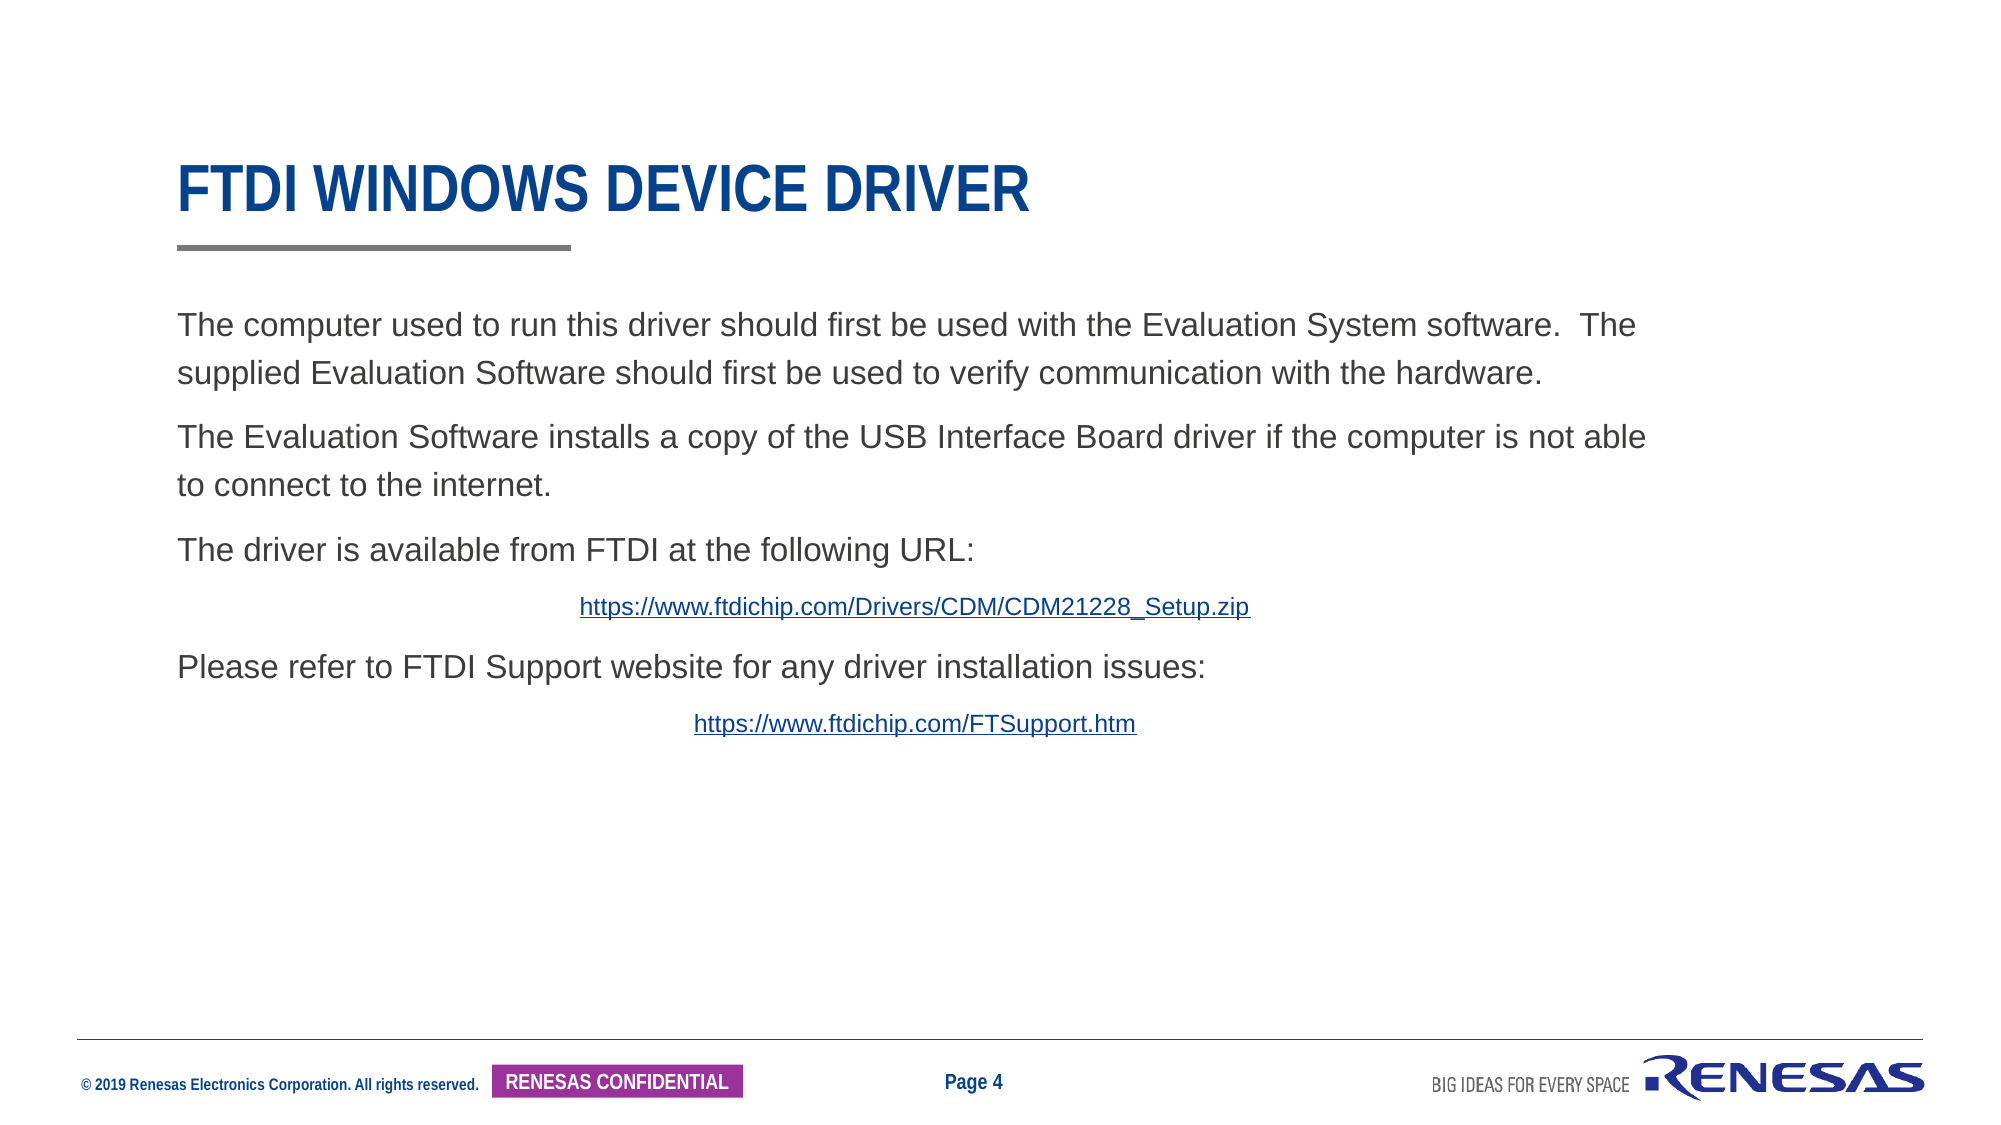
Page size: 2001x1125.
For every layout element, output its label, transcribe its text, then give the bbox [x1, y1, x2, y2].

slide_number Page 4 [944, 1067, 1056, 1095]
picture [1425, 1049, 1933, 1106]
list The computer used to run this driver should first be used with the Evaluation System software. The supplied Evaluation Software should first be used to verify communication with the hardware. The Evaluation Software installs a copy of the USB Interface Board driver if the computer is not able to connect to the internet. The driver is available from FTDI at the following URL: https://www.ftdichip.com/Drivers/CDM/CDM21228_Setup.zip Please refer to FTDI Support website for any driver installation issues: https://www.ftdichip.com/FTSupport.htm [177, 295, 1654, 809]
title FTDI Windows Device Driver [177, 151, 1654, 227]
